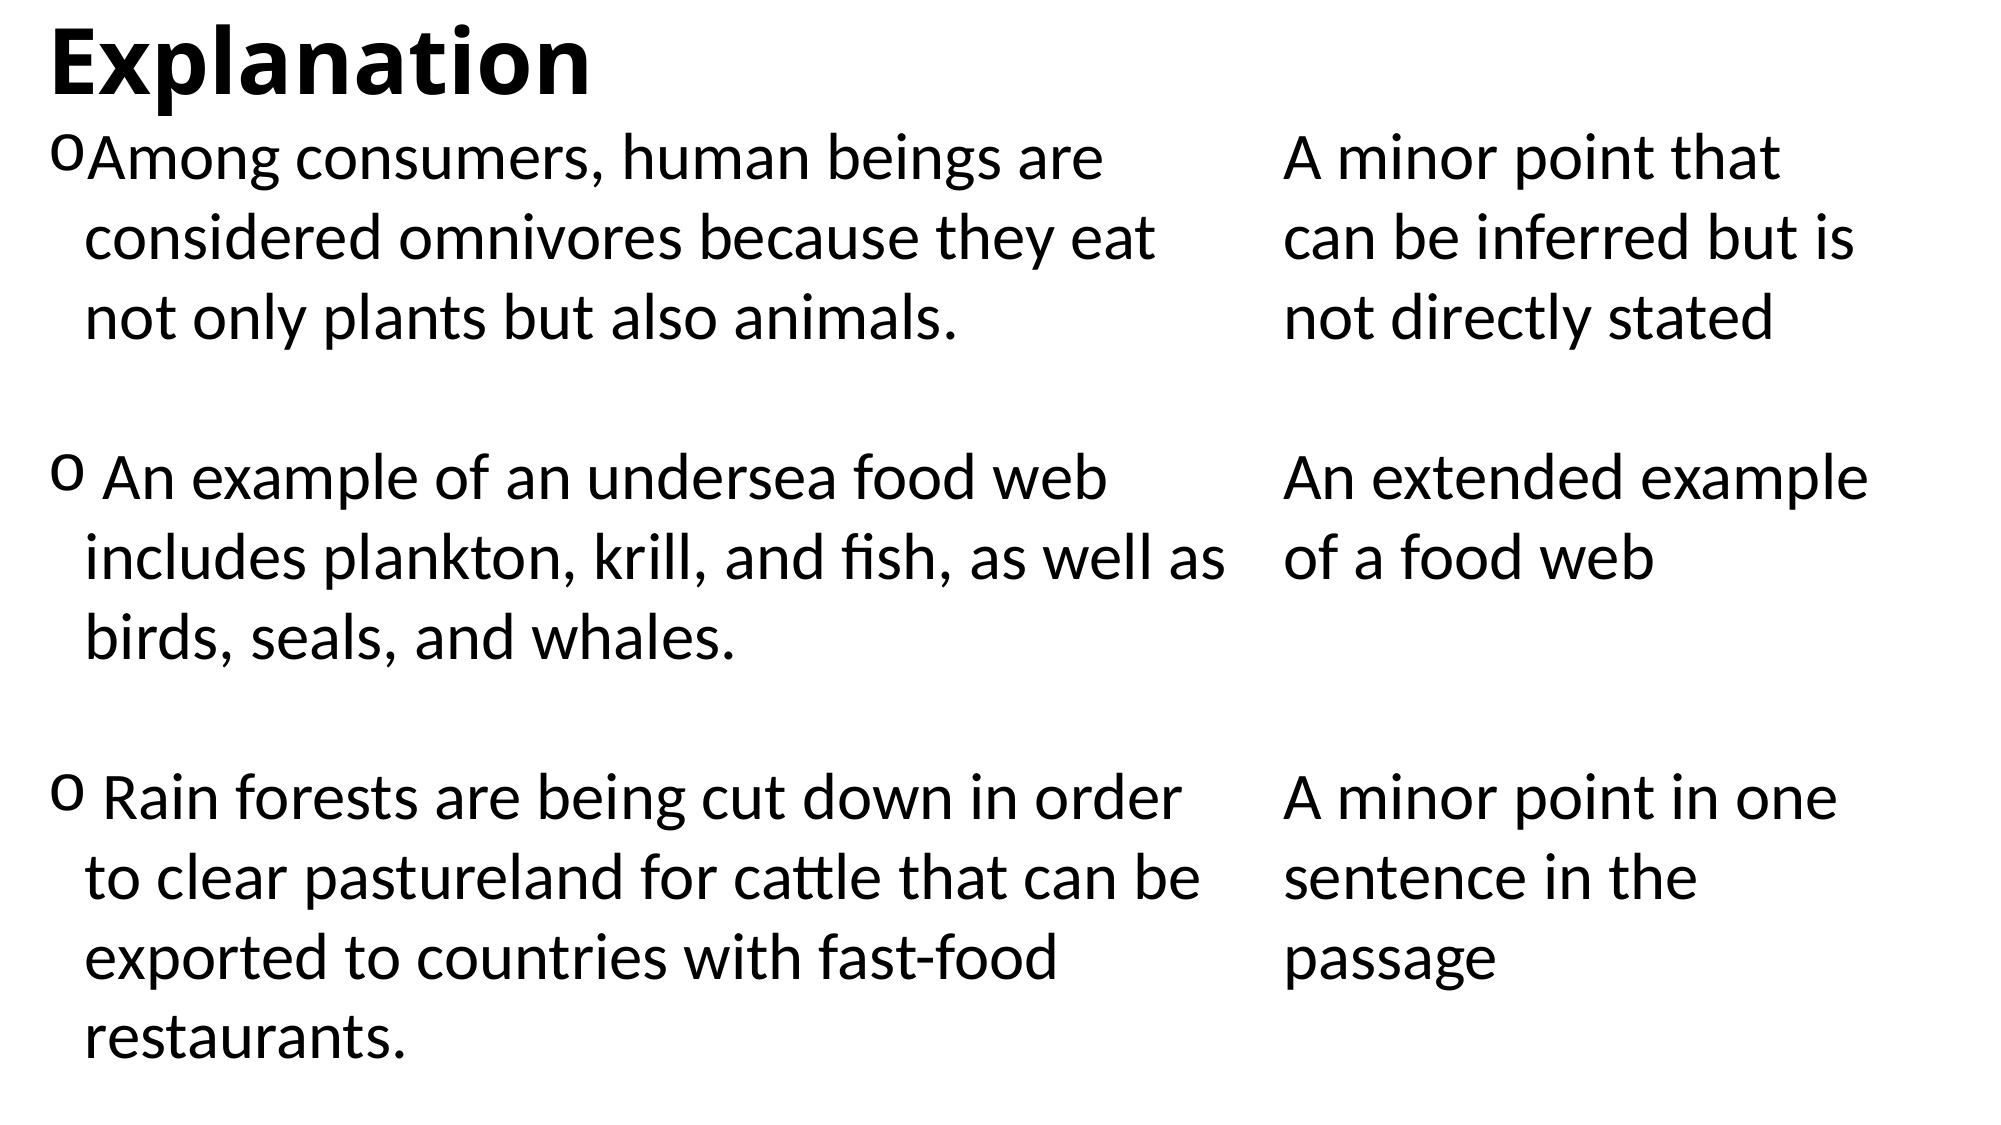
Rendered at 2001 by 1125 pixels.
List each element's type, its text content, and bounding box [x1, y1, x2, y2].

list Among consumers, human beings are considered omnivores because they eat not only plants but also animals. An example of an undersea food web includes plankton, krill, and fish, as well as birds, seals, and whales. Rain forests are being cut down in order to clear pastureland for cattle that can be exported to countries with fast-food restaurants. [32, 105, 1268, 1062]
list A minor point that can be inferred but is not directly stated An extended example of a food web A minor point in one sentence in the passage [1268, 105, 1904, 1062]
text_box [150, 227, 181, 289]
title Explanation [32, 0, 1863, 105]
